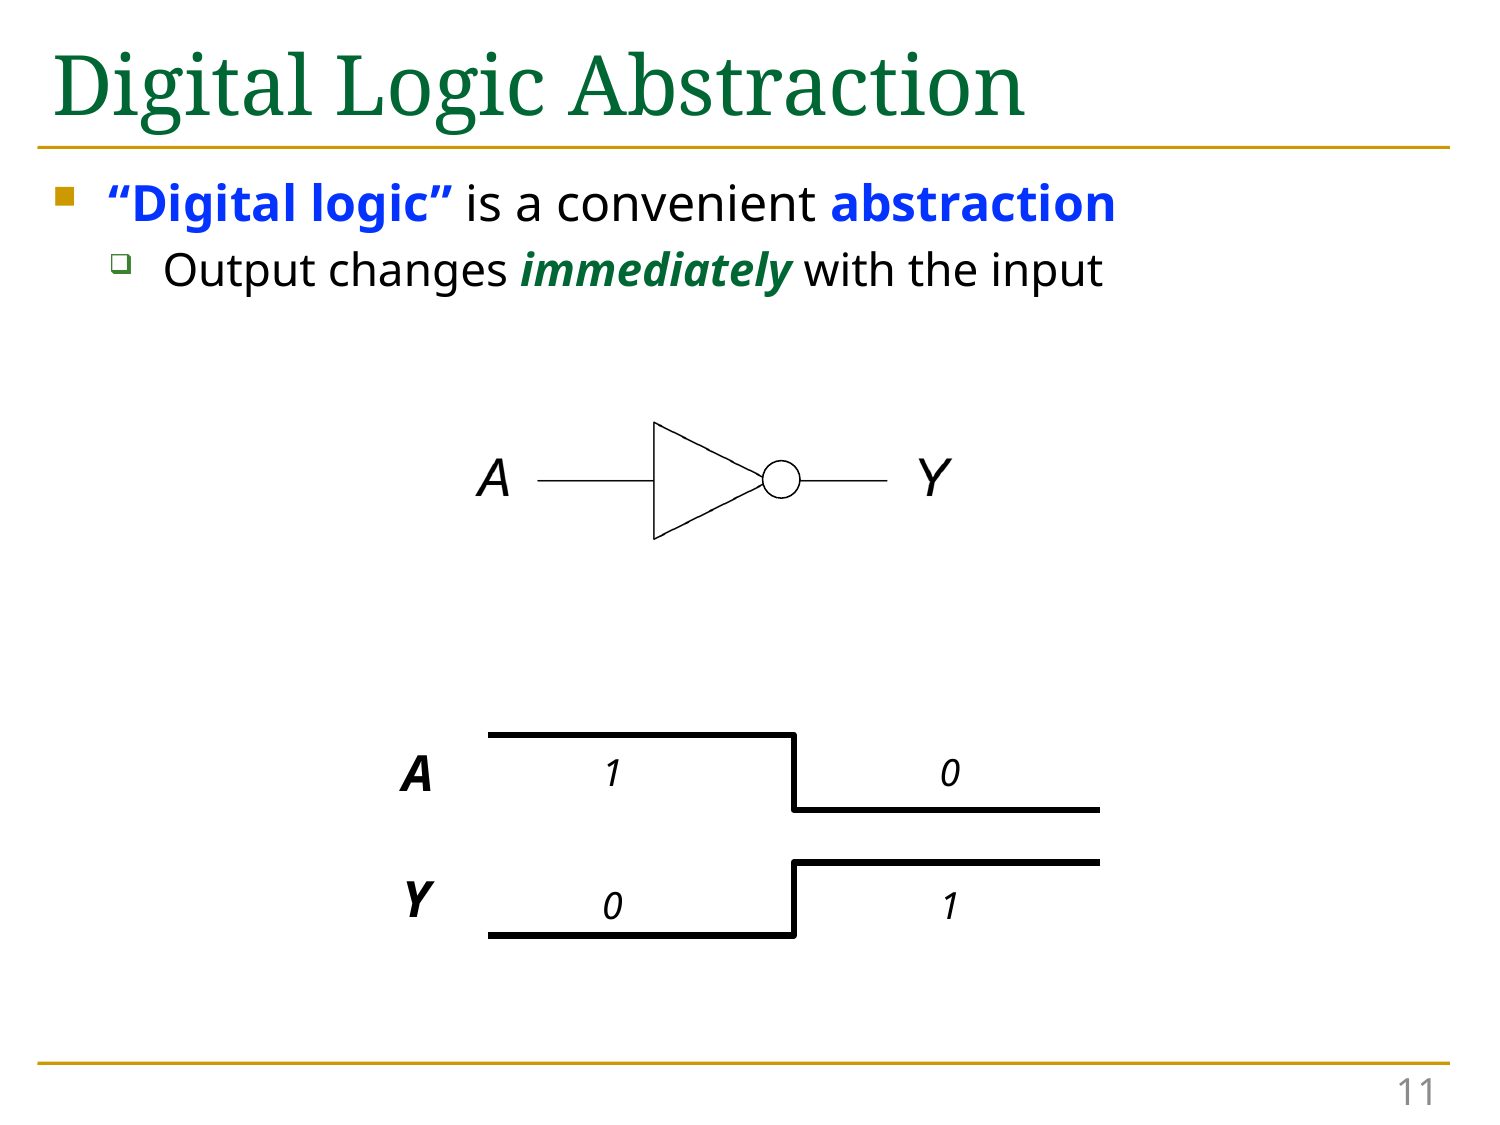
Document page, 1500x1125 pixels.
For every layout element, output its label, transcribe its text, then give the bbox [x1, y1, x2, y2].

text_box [387, 733, 1101, 936]
picture [454, 389, 968, 559]
slide_number 11 [1116, 1063, 1454, 1124]
list “Digital logic” is a convenient abstraction Output changes immediately with the input [37, 163, 1450, 400]
title Digital Logic Abstraction [37, 24, 1450, 163]
